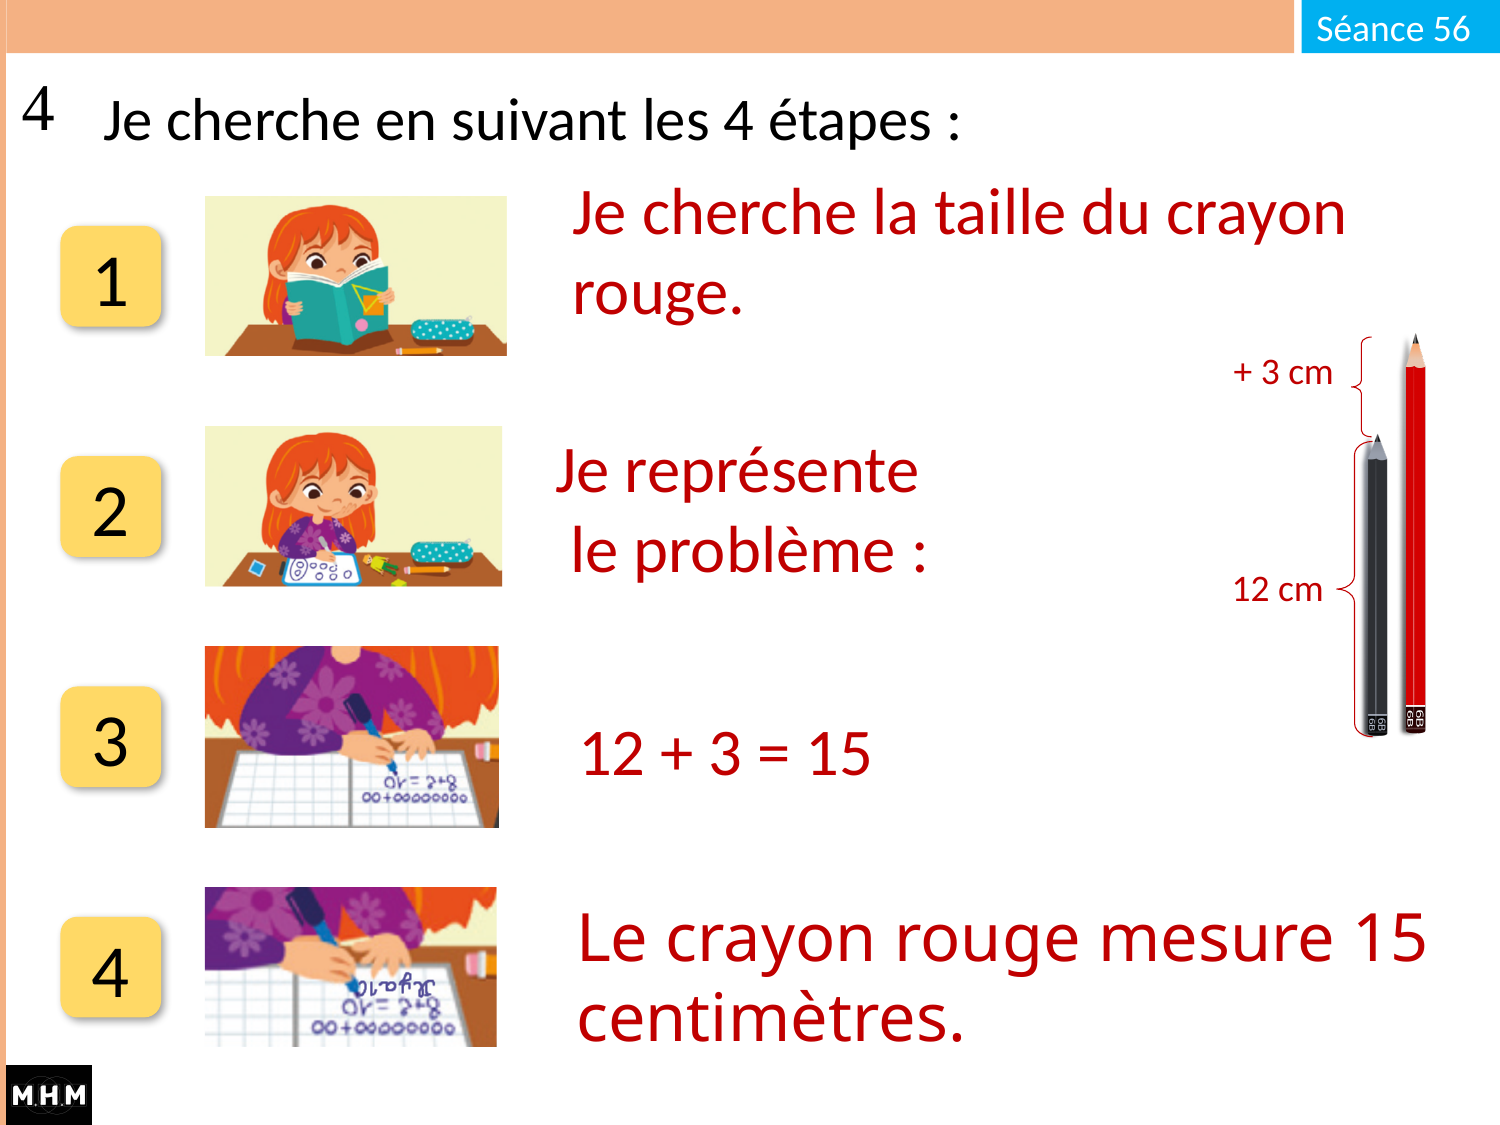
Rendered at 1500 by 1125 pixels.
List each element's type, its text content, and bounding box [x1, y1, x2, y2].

text_box 1 [59, 224, 163, 328]
text_box Je représente le problème : [540, 418, 1218, 593]
text_box 3 [59, 685, 163, 789]
picture [204, 196, 515, 356]
picture [204, 426, 503, 587]
picture [1208, 333, 1500, 738]
text_box 2 [59, 455, 163, 558]
picture [204, 646, 499, 828]
title Je cherche en suivant les 4 étapes : [88, 35, 1382, 161]
text_box Je cherche la taille du crayon rouge. [558, 160, 1458, 335]
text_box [1218, 337, 1372, 433]
text_box [1353, 688, 1373, 738]
text_box 4 [59, 915, 163, 1019]
text_box Le crayon rouge mesure 15 centimètres. [561, 887, 1500, 1062]
picture [204, 887, 497, 1047]
picture [6, 1065, 92, 1125]
text_box 12 + 3 = 15 [563, 701, 1488, 797]
